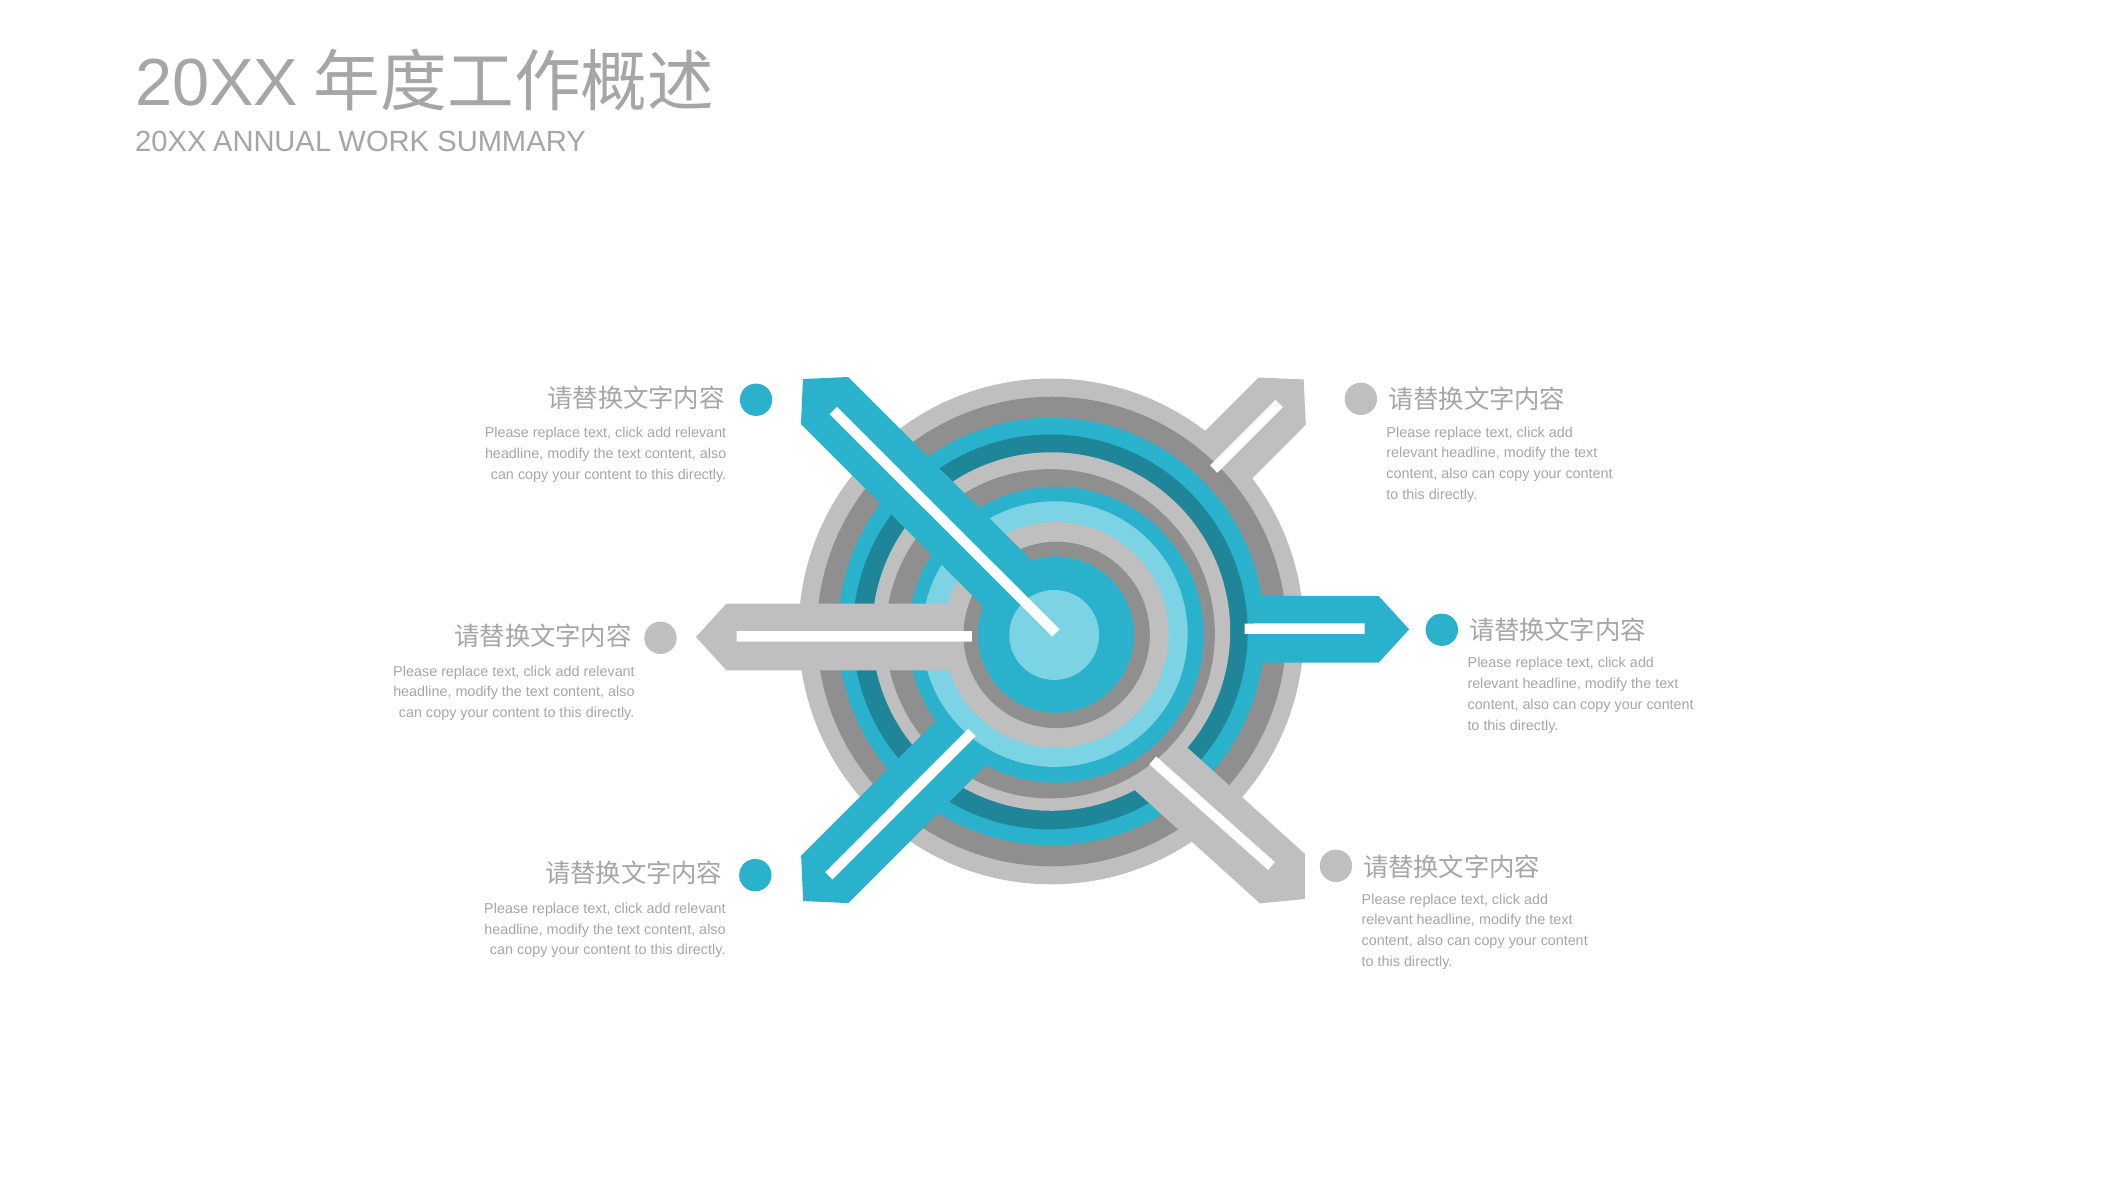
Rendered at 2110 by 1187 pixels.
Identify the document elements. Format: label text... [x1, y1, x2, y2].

text_box 20XX年度工作概述 [135, 38, 783, 119]
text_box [1135, 417, 1410, 846]
text_box 请替换文字内容 [524, 377, 728, 411]
text_box [1425, 613, 1459, 646]
text_box Please replace text, click add relevant headline, modify the text content, also can copy your content to this directly. [1410, 419, 1622, 492]
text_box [1135, 377, 1306, 417]
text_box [800, 376, 1135, 713]
text_box [1319, 849, 1353, 883]
text_box [1344, 382, 1378, 415]
text_box 请替换文字内容 [523, 852, 726, 887]
text_box Please replace text, click add relevant headline, modify the text content, also can copy your content to this directly. [483, 420, 728, 483]
text_box 请替换文字内容 [1385, 376, 1581, 415]
text_box 请替换文字内容 [432, 615, 635, 649]
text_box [1135, 452, 1305, 904]
text_box 请替换文字内容 [1466, 607, 1662, 646]
text_box Please replace text, click add relevant headline, modify the text content, also can copy your content to this directly. [1361, 886, 1597, 959]
text_box Please replace text, click add relevant headline, modify the text content, also can copy your content to this directly. [482, 895, 727, 959]
text_box [739, 858, 772, 892]
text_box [801, 486, 1204, 904]
text_box Please replace text, click add relevant headline, modify the text content, also can copy your content to this directly. [391, 658, 636, 721]
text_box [695, 522, 1169, 748]
text_box 请替换文字内容 [1360, 843, 1556, 882]
text_box 20XX ANNUAL WORK SUMMARY [135, 122, 596, 158]
text_box [644, 621, 677, 654]
text_box [739, 383, 773, 416]
text_box Please replace text, click add relevant headline, modify the text content, also can copy your content to this directly. [1467, 650, 1703, 723]
